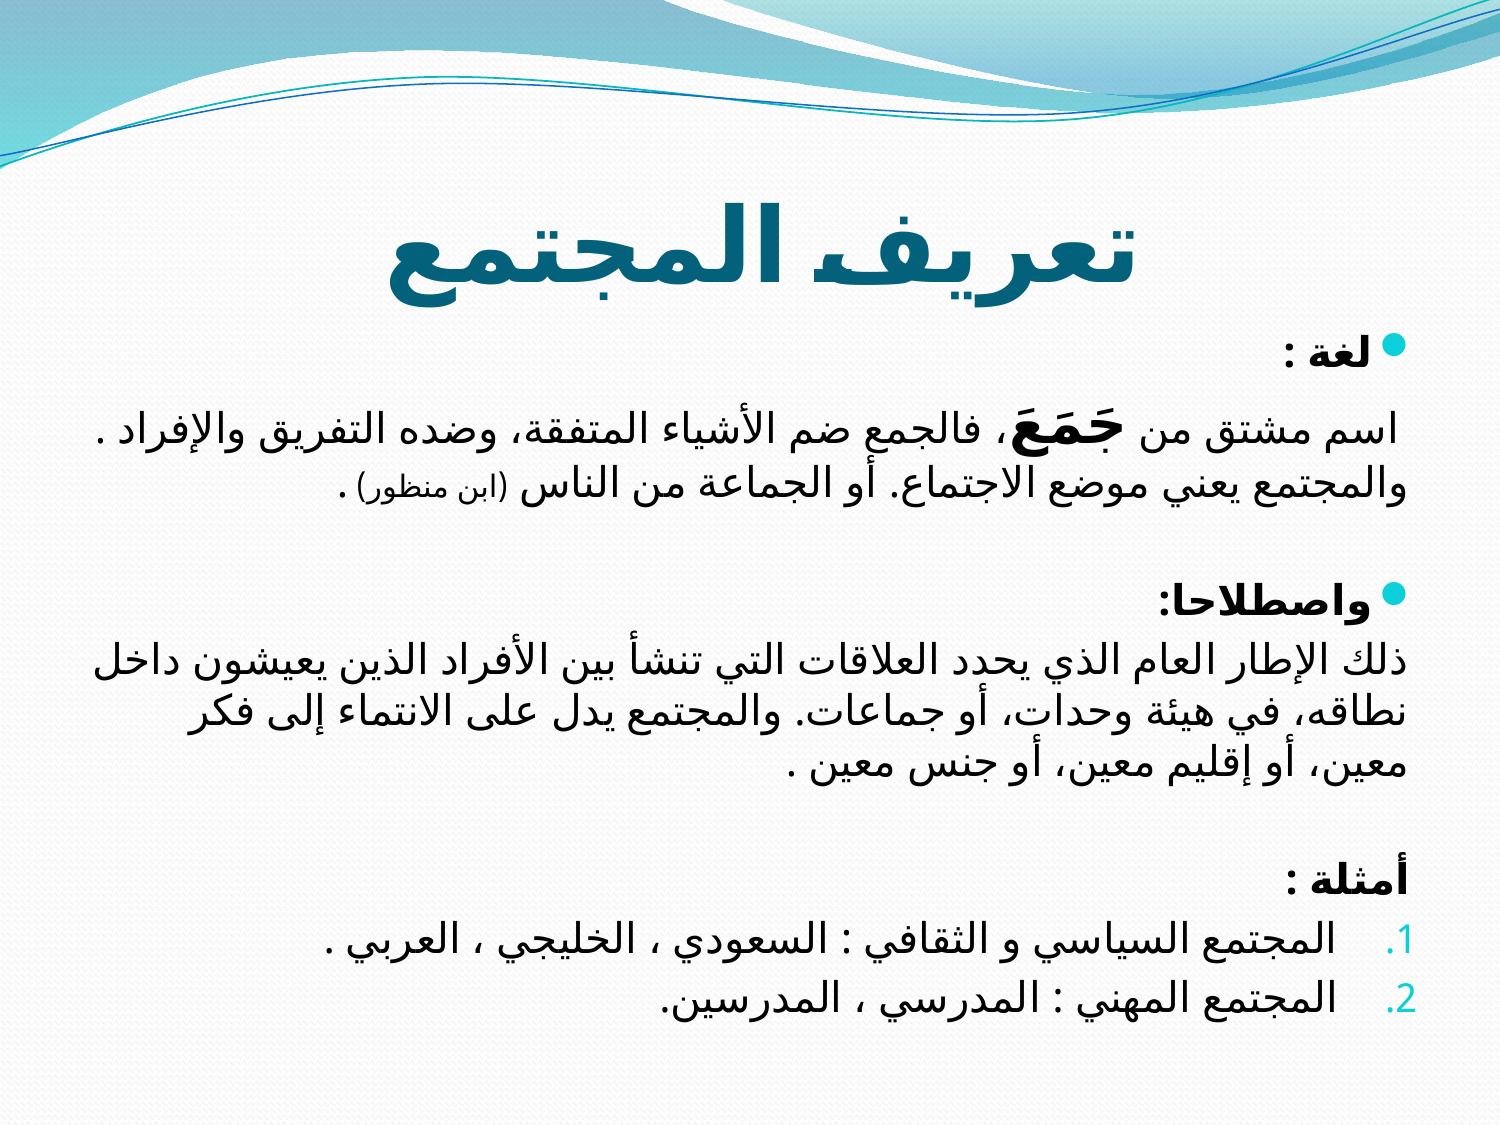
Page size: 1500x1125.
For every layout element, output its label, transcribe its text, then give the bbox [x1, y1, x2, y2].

list لغة : اسم مشتق من جَمَعَ، فالجمع ضم الأشياء المتفقة، وضده التفريق والإفراد . والمجتمع يعني موضع الاجتماع. أو الجماعة من الناس (ابن منظور) . واصطلاحا: ذلك الإطار العام الذي يحدد العلاقات التي تنشأ بين الأفراد الذين يعيشون داخل نطاقه، في هيئة وحدات، أو جماعات. والمجتمع يدل على الانتماء إلى فكر معين، أو إقليم معين، أو جنس معين . أمثلة : المجتمع السياسي و الثقافي : السعودي ، الخليجي ، العربي . المجتمع المهني : المدرسي ، المدرسين. [75, 317, 1425, 1038]
title تعريف المجتمع [75, 115, 1425, 303]
